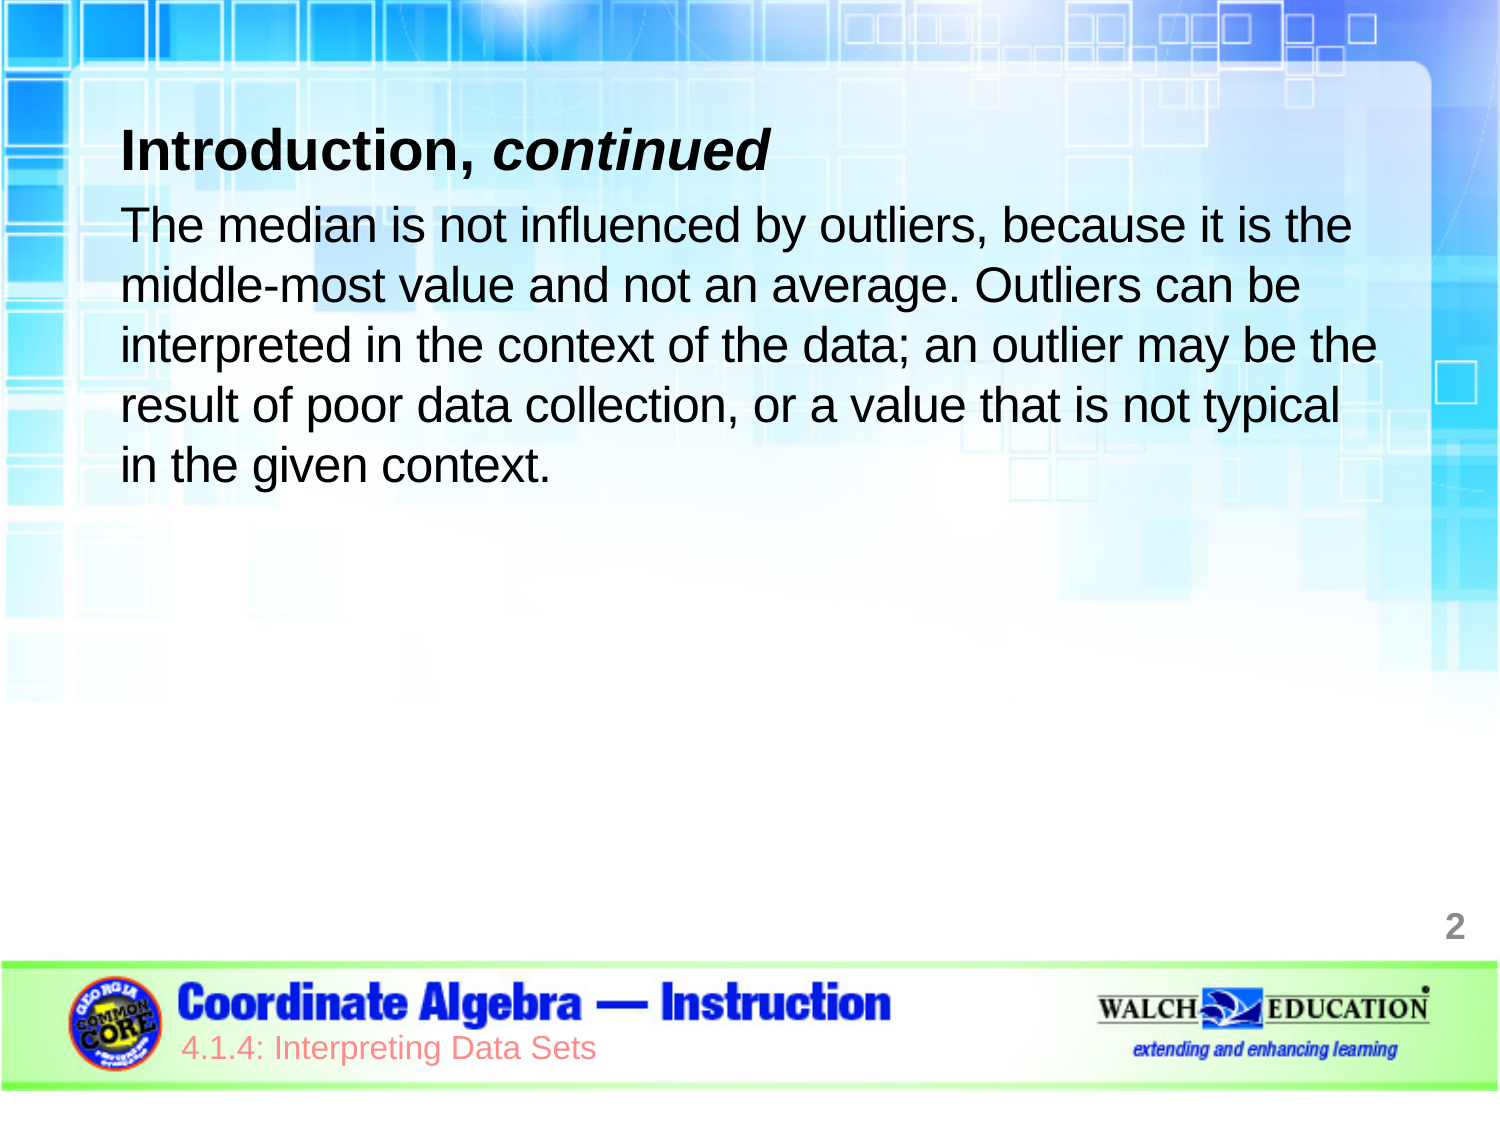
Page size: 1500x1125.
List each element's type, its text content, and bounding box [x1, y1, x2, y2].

picture [1, 0, 1500, 1091]
slide_number 2 [1361, 901, 1481, 949]
footer 4.1.4: Interpreting Data Sets [166, 1024, 1080, 1069]
subtitle Introduction, continued The median is not influenced by outliers, because it is the middle-most value and not an average. Outliers can be interpreted in the context of the data; an outlier may be the result of poor data collection, or a value that is not typical in the given context. [105, 105, 1394, 925]
